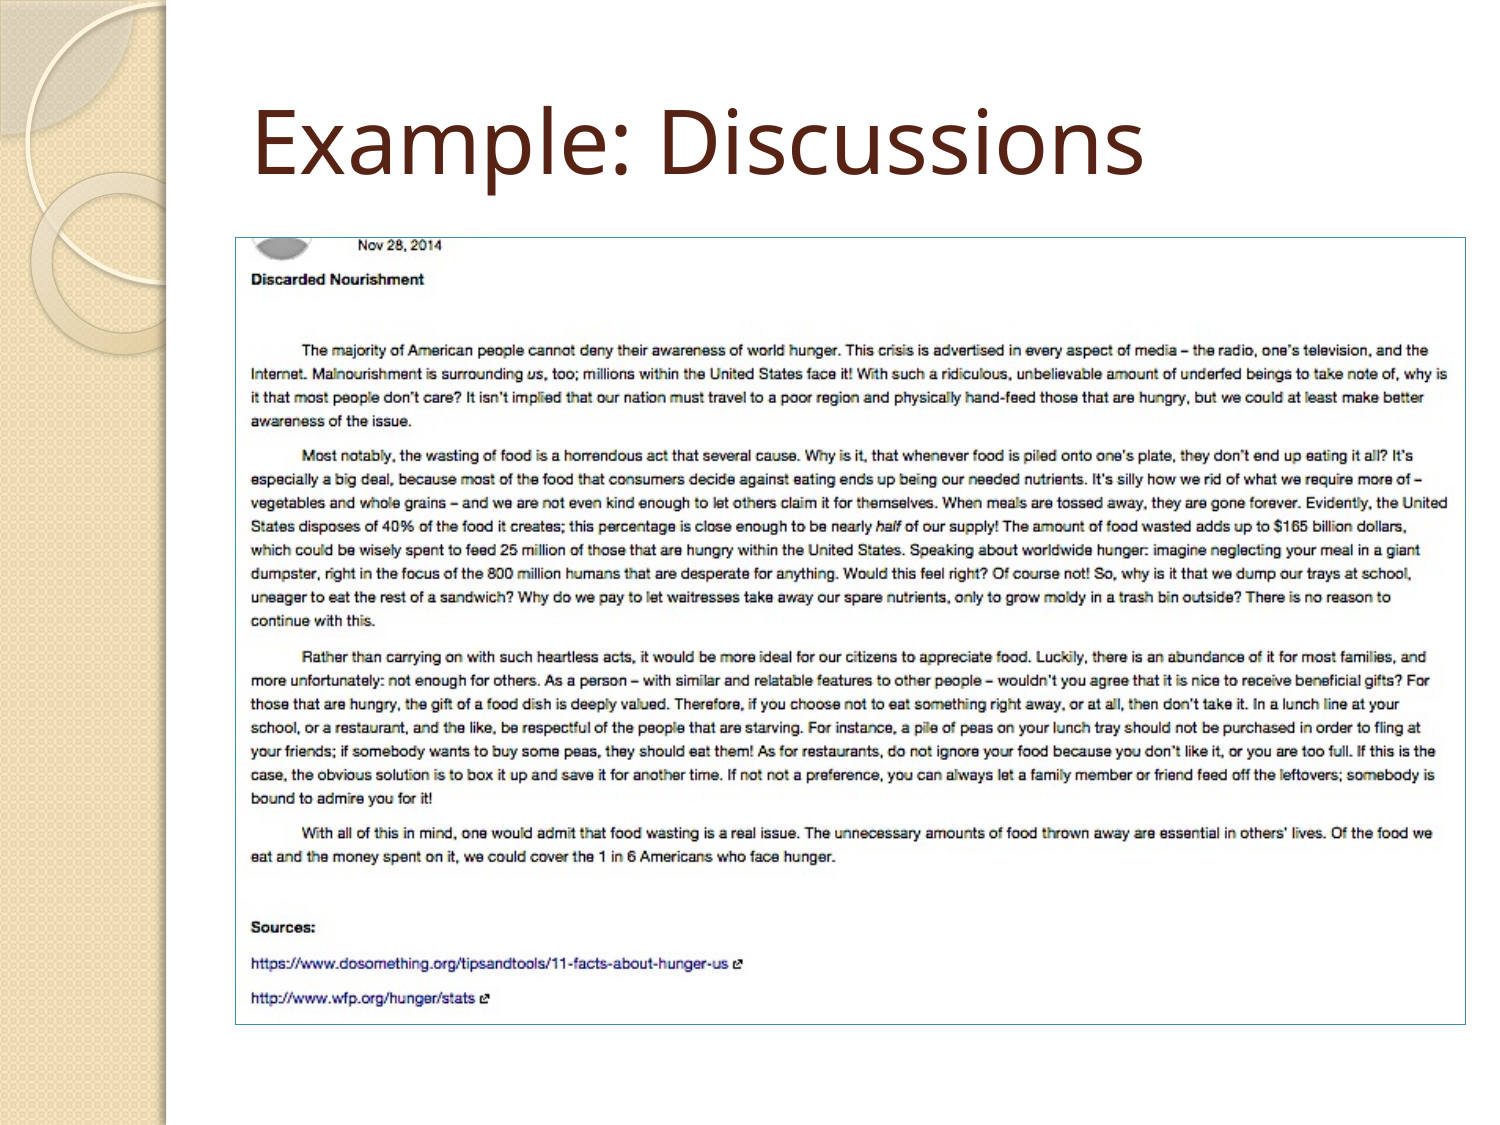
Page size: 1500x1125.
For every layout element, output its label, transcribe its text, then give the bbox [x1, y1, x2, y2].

title Example: Discussions [235, 45, 1466, 233]
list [235, 237, 1466, 1026]
